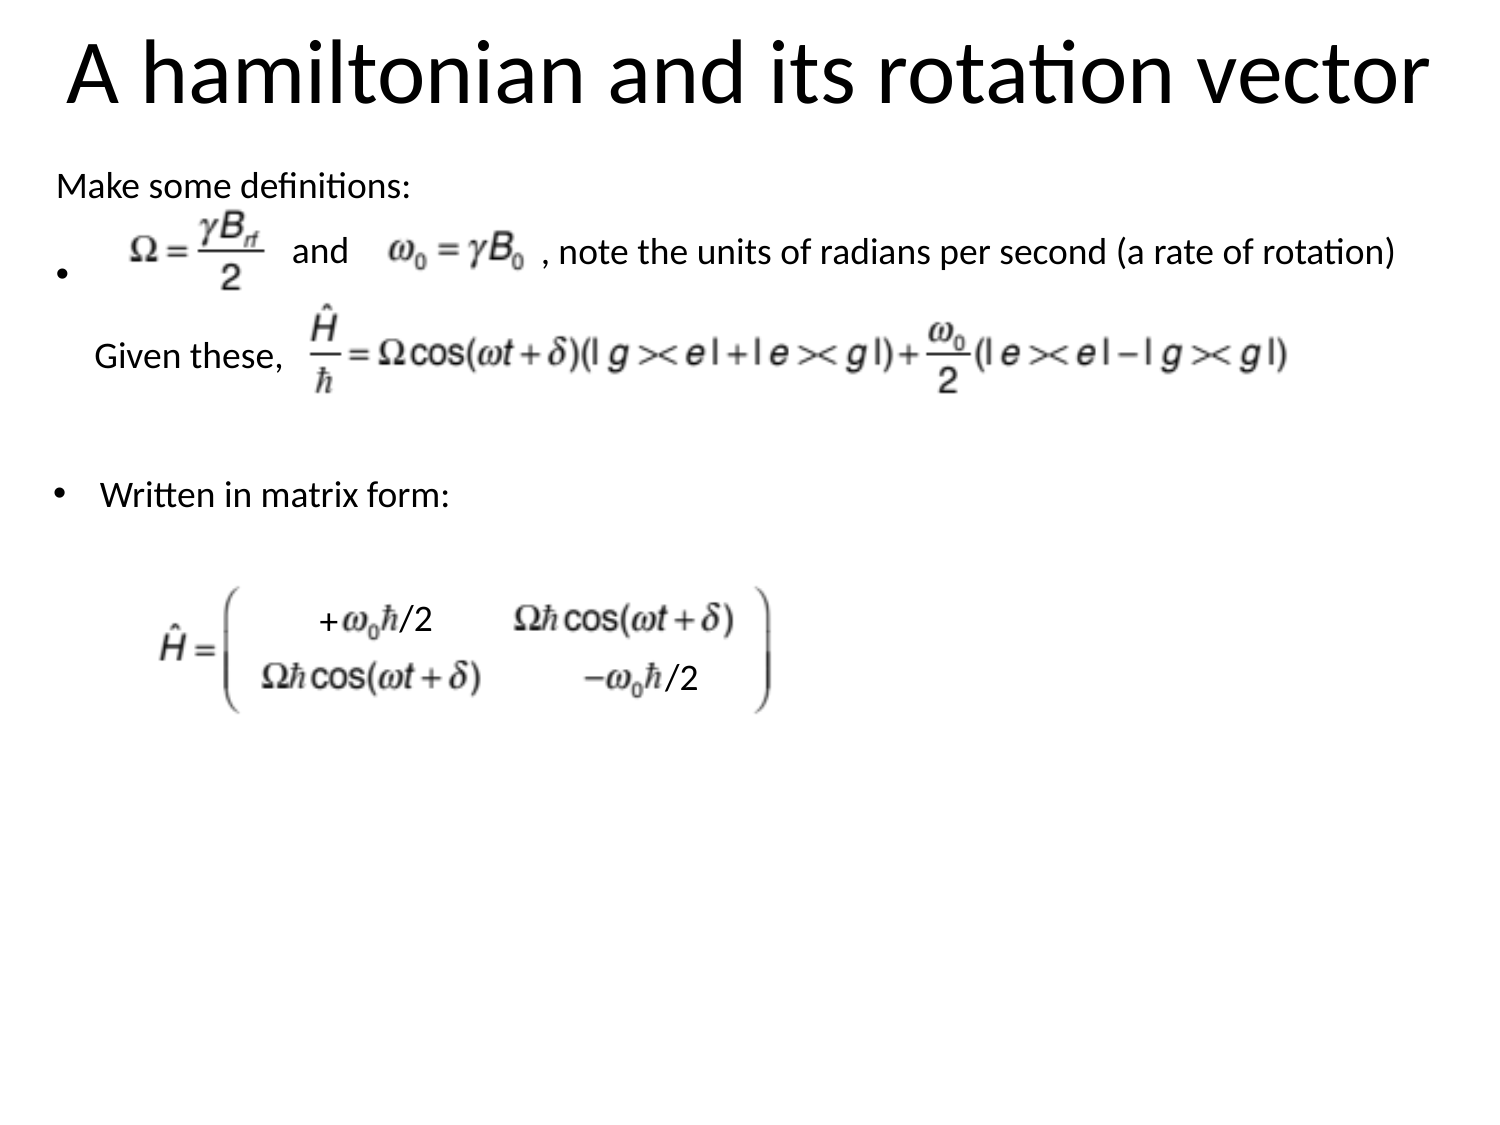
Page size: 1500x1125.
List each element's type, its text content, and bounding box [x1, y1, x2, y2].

title A hamiltonian and its rotation vector [0, 0, 1500, 133]
text_box Given these, [79, 323, 298, 384]
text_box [303, 297, 1292, 399]
text_box Written in matrix form: [38, 462, 1454, 523]
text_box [154, 579, 774, 715]
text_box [125, 203, 268, 296]
text_box Make some definitions: [41, 153, 427, 304]
text_box , note the units of radians per second (a rate of rotation) [526, 220, 1413, 280]
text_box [383, 224, 527, 276]
text_box and [277, 218, 373, 279]
